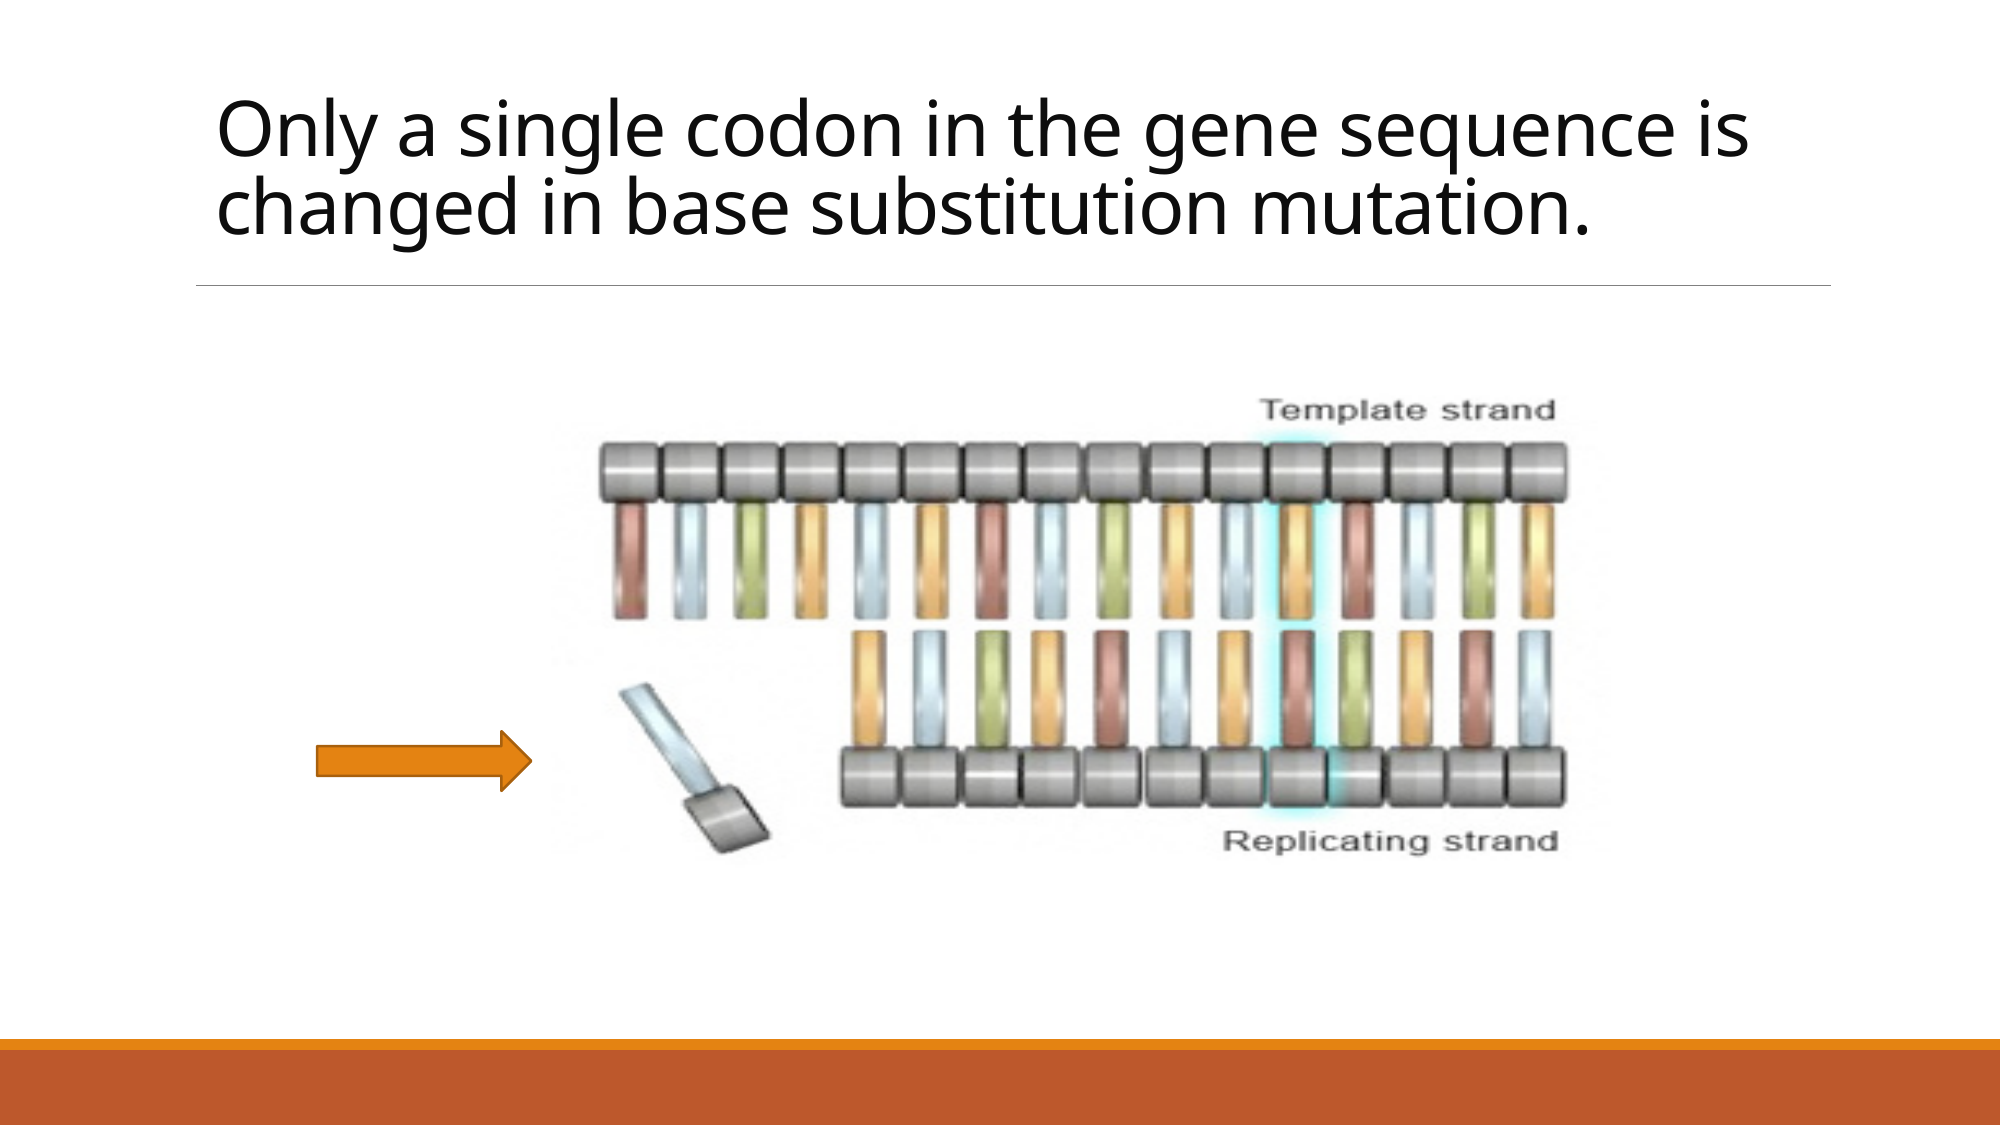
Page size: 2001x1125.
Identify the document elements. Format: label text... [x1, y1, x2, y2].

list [550, 378, 1611, 877]
title Only a single codon in the gene sequence is changed in base substitution mutation. [200, 45, 1800, 259]
text_box [315, 730, 533, 793]
